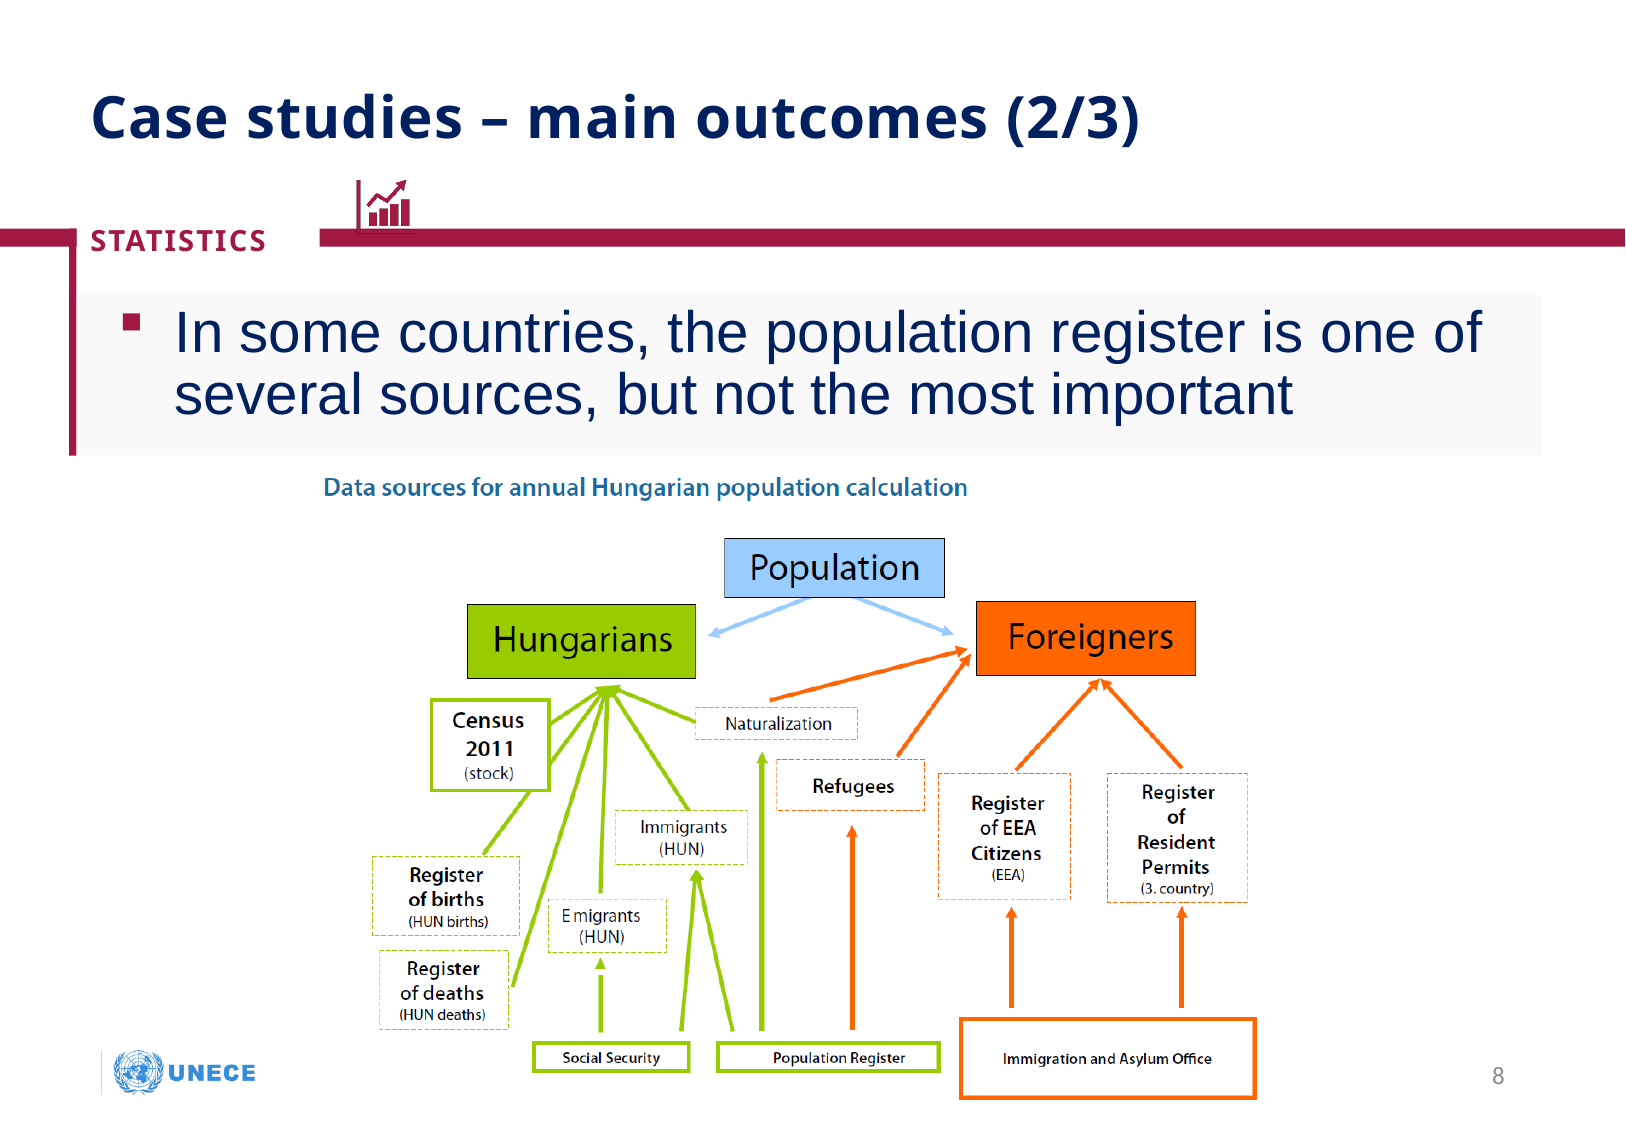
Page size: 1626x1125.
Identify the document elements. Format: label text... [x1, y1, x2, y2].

text_box Case studies – main outcomes (2/3) [75, 34, 1555, 178]
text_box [0, 178, 1625, 1106]
picture [308, 473, 1270, 1113]
